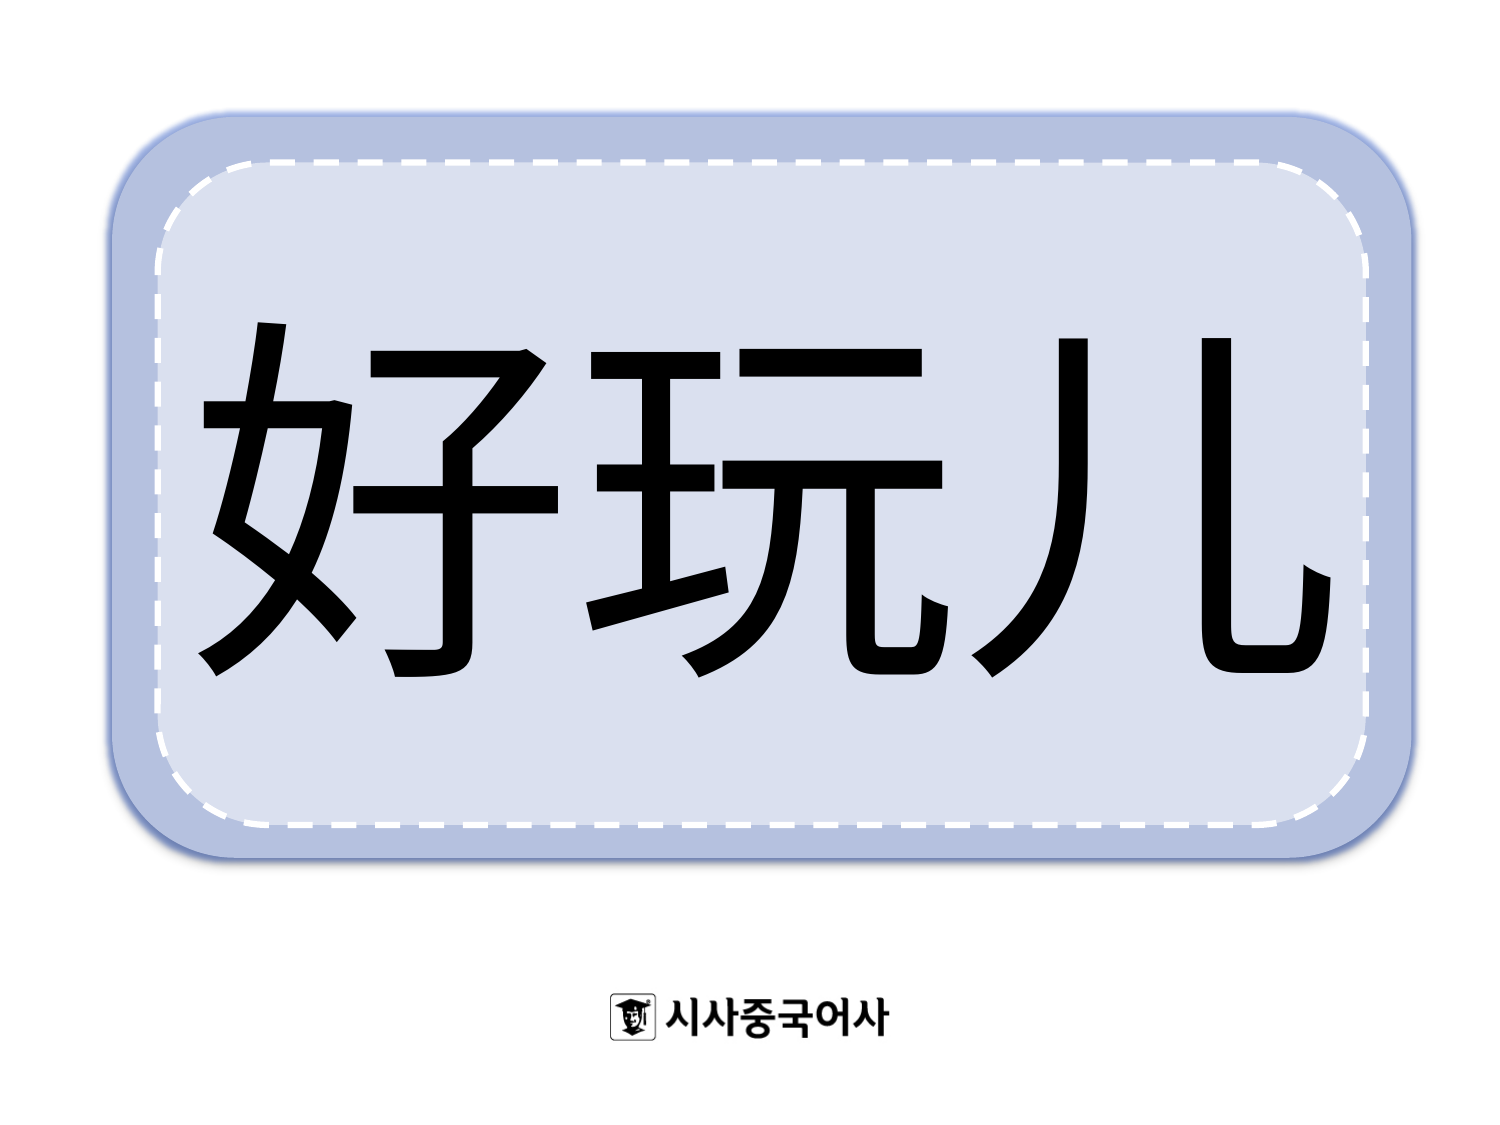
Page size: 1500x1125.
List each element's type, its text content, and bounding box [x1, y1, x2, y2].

text_box 好玩儿 [162, 160, 1371, 824]
picture [602, 987, 898, 1047]
